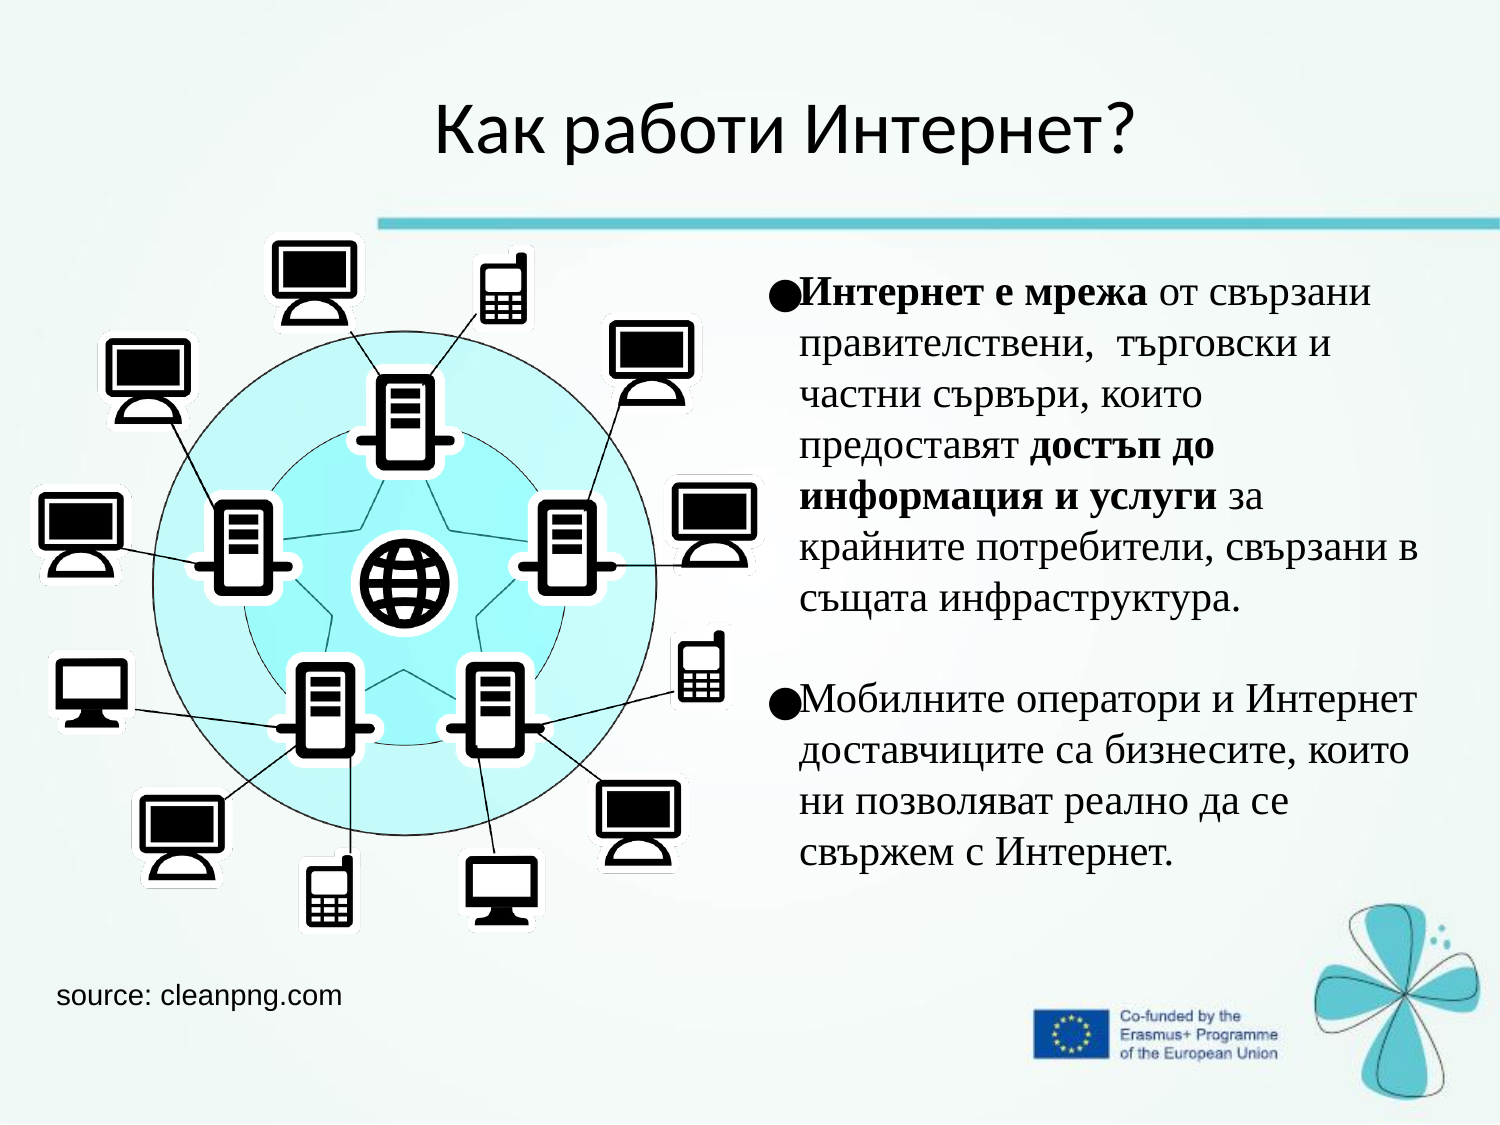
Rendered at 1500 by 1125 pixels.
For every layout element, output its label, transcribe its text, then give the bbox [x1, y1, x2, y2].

text_box Как работи Интернет? [111, 29, 1462, 218]
picture [0, 0, 1500, 1125]
text_box Интернет е мрежа от свързани правителствени, търговски и частни сървъри, които предоставят достъп до информация и услуги за крайните потребители, свързани в същата инфраструктура. Мобилните оператори и Интернет доставчиците са бизнесите, които ни позволяват реално да се свържем с Интернет. [771, 263, 1426, 916]
text_box source: cleanpng.com [41, 278, 1481, 1044]
